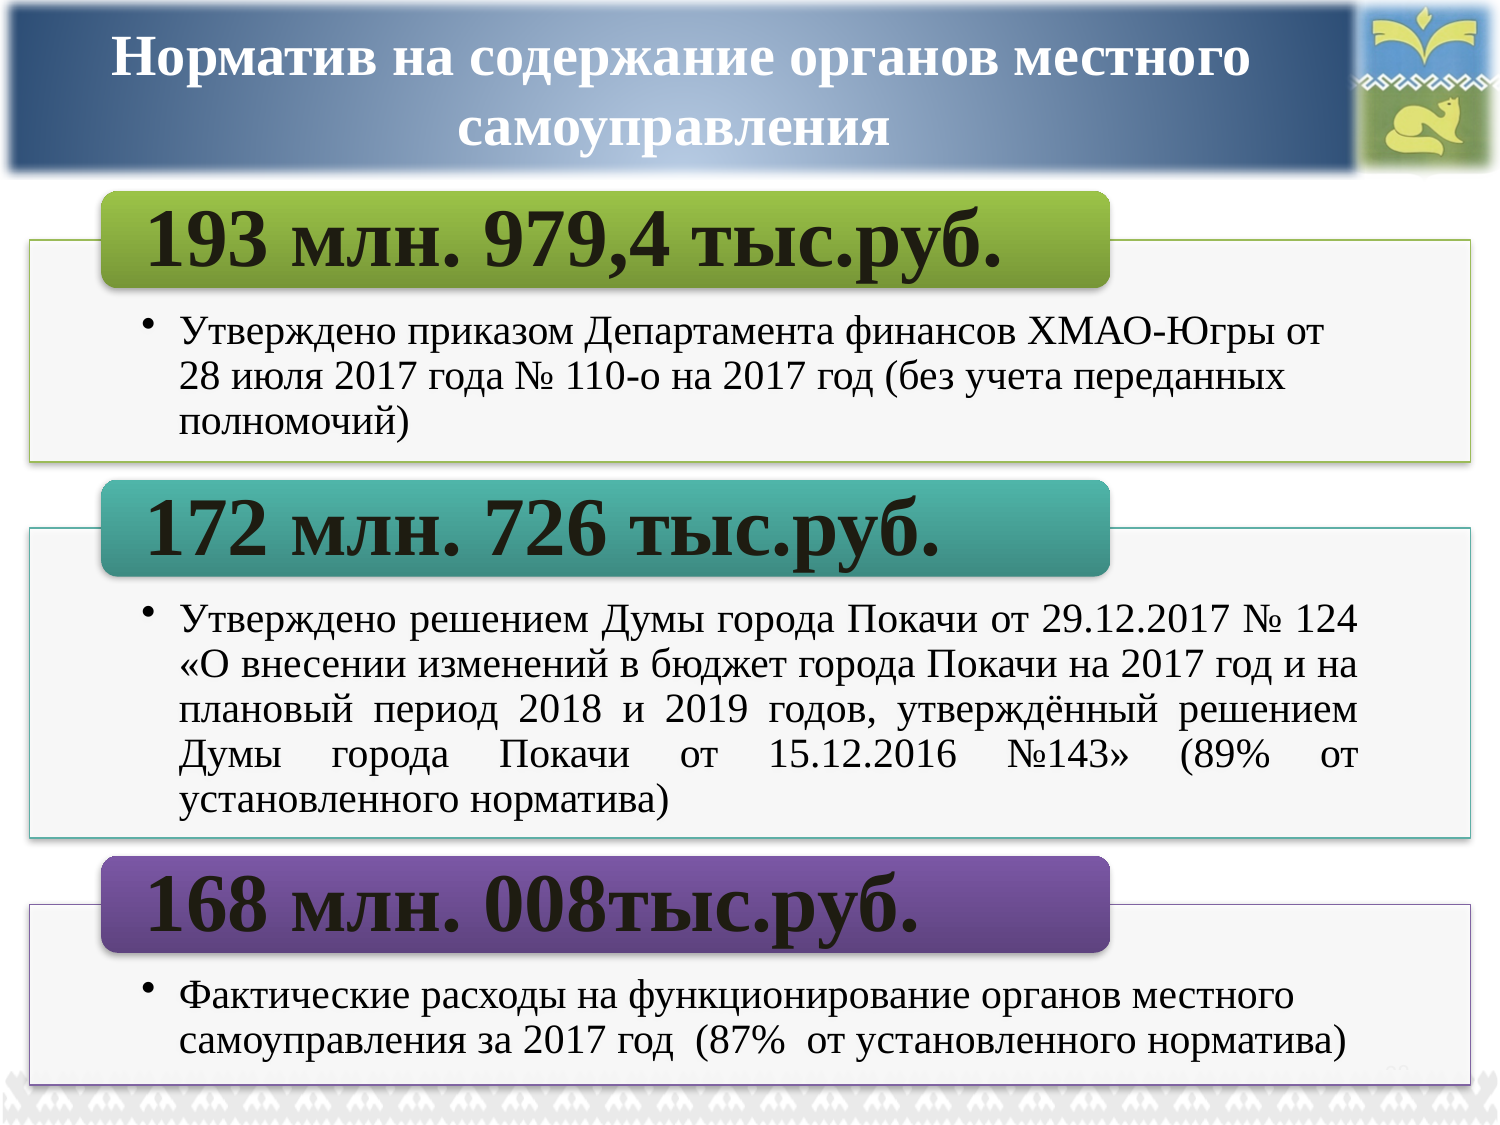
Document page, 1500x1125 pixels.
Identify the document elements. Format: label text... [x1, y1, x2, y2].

table_cell -358 000,0 [12, 7, 1337, 168]
picture [1342, 0, 1500, 184]
picture [2, 1070, 1498, 1125]
text_box Норматив на содержание органов местного самоуправления [15, 10, 1337, 166]
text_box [29, 173, 1471, 1103]
